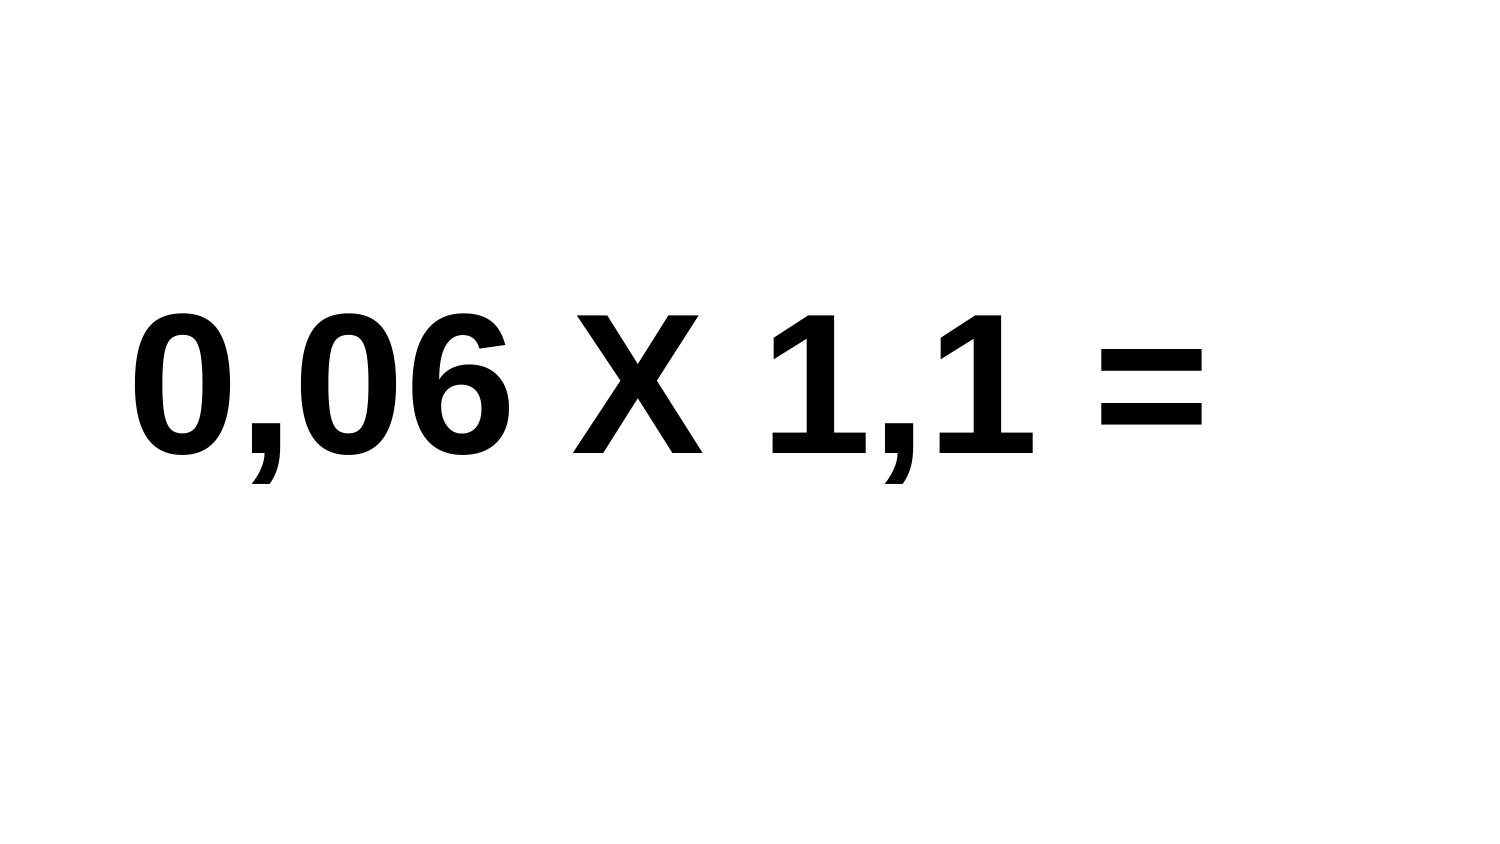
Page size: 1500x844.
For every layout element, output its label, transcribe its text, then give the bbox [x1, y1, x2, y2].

text_box 0,06 X 1,1 = [112, 318, 1388, 509]
